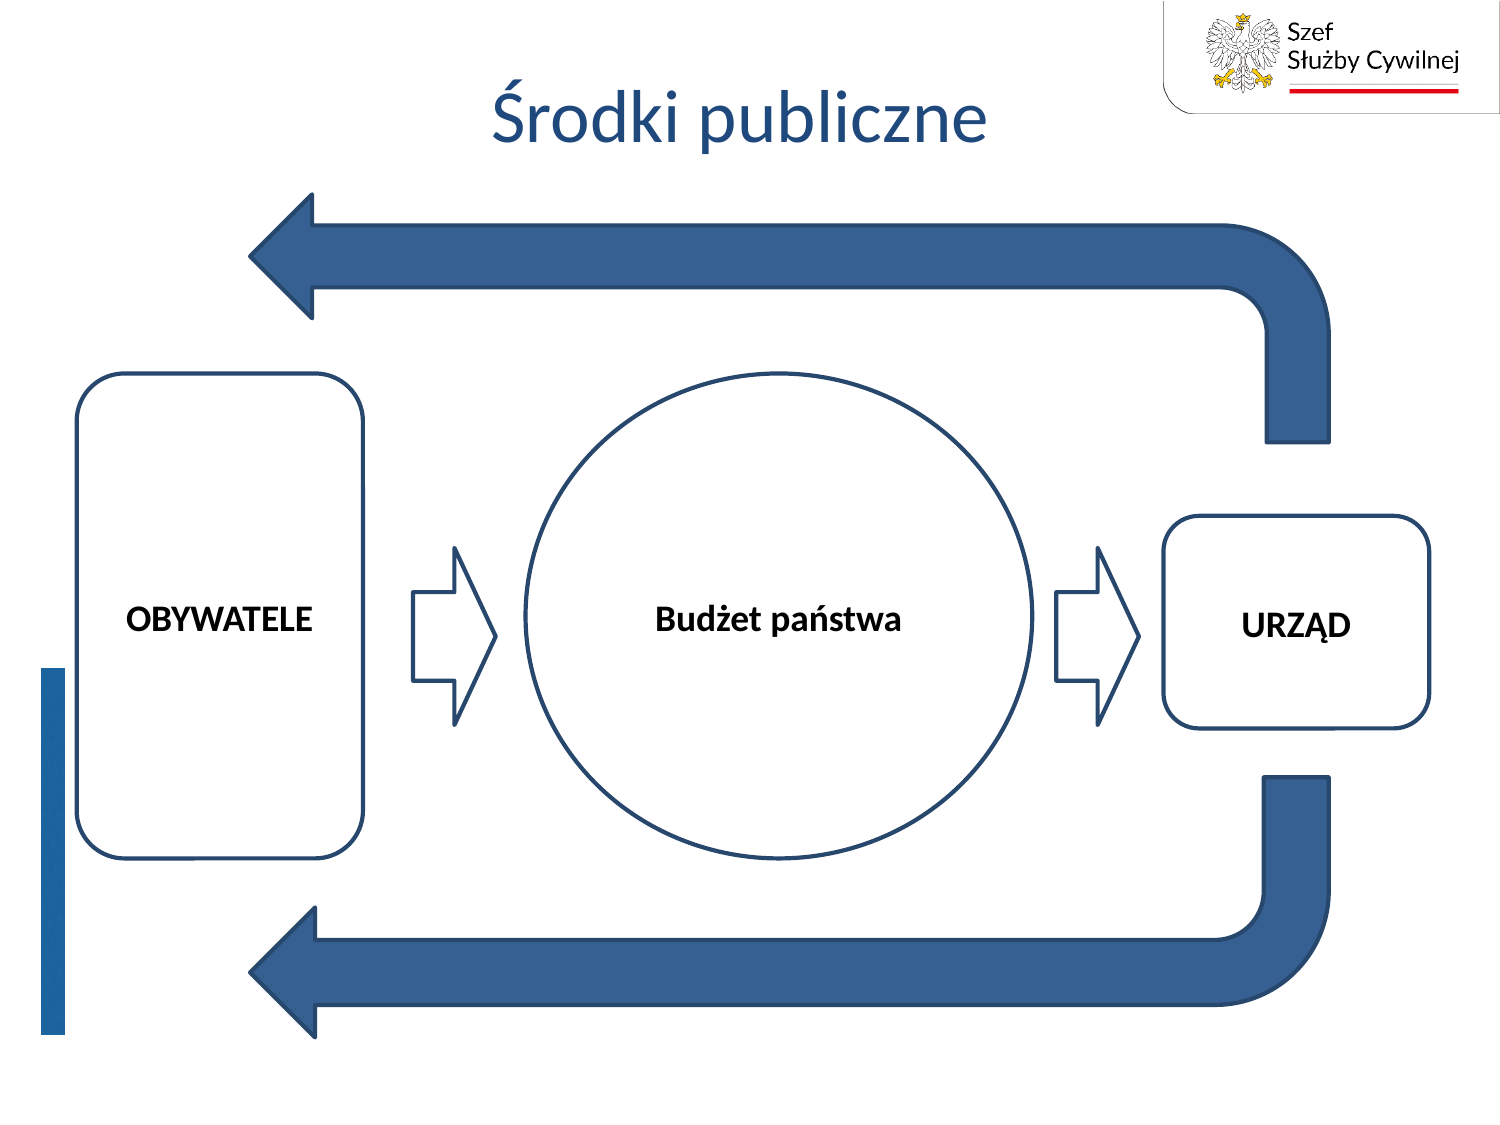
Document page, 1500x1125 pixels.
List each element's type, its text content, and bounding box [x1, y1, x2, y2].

text_box OBYWATELE [74, 371, 366, 861]
text_box [1054, 545, 1141, 728]
picture [41, 668, 65, 1035]
title Środki publiczne [98, 60, 1400, 185]
text_box [410, 545, 498, 728]
text_box [248, 192, 1331, 445]
text_box URZĄD [1161, 513, 1432, 731]
text_box Budżet państwa [523, 371, 1035, 861]
text_box [248, 775, 1331, 1040]
picture [1163, 0, 1500, 114]
